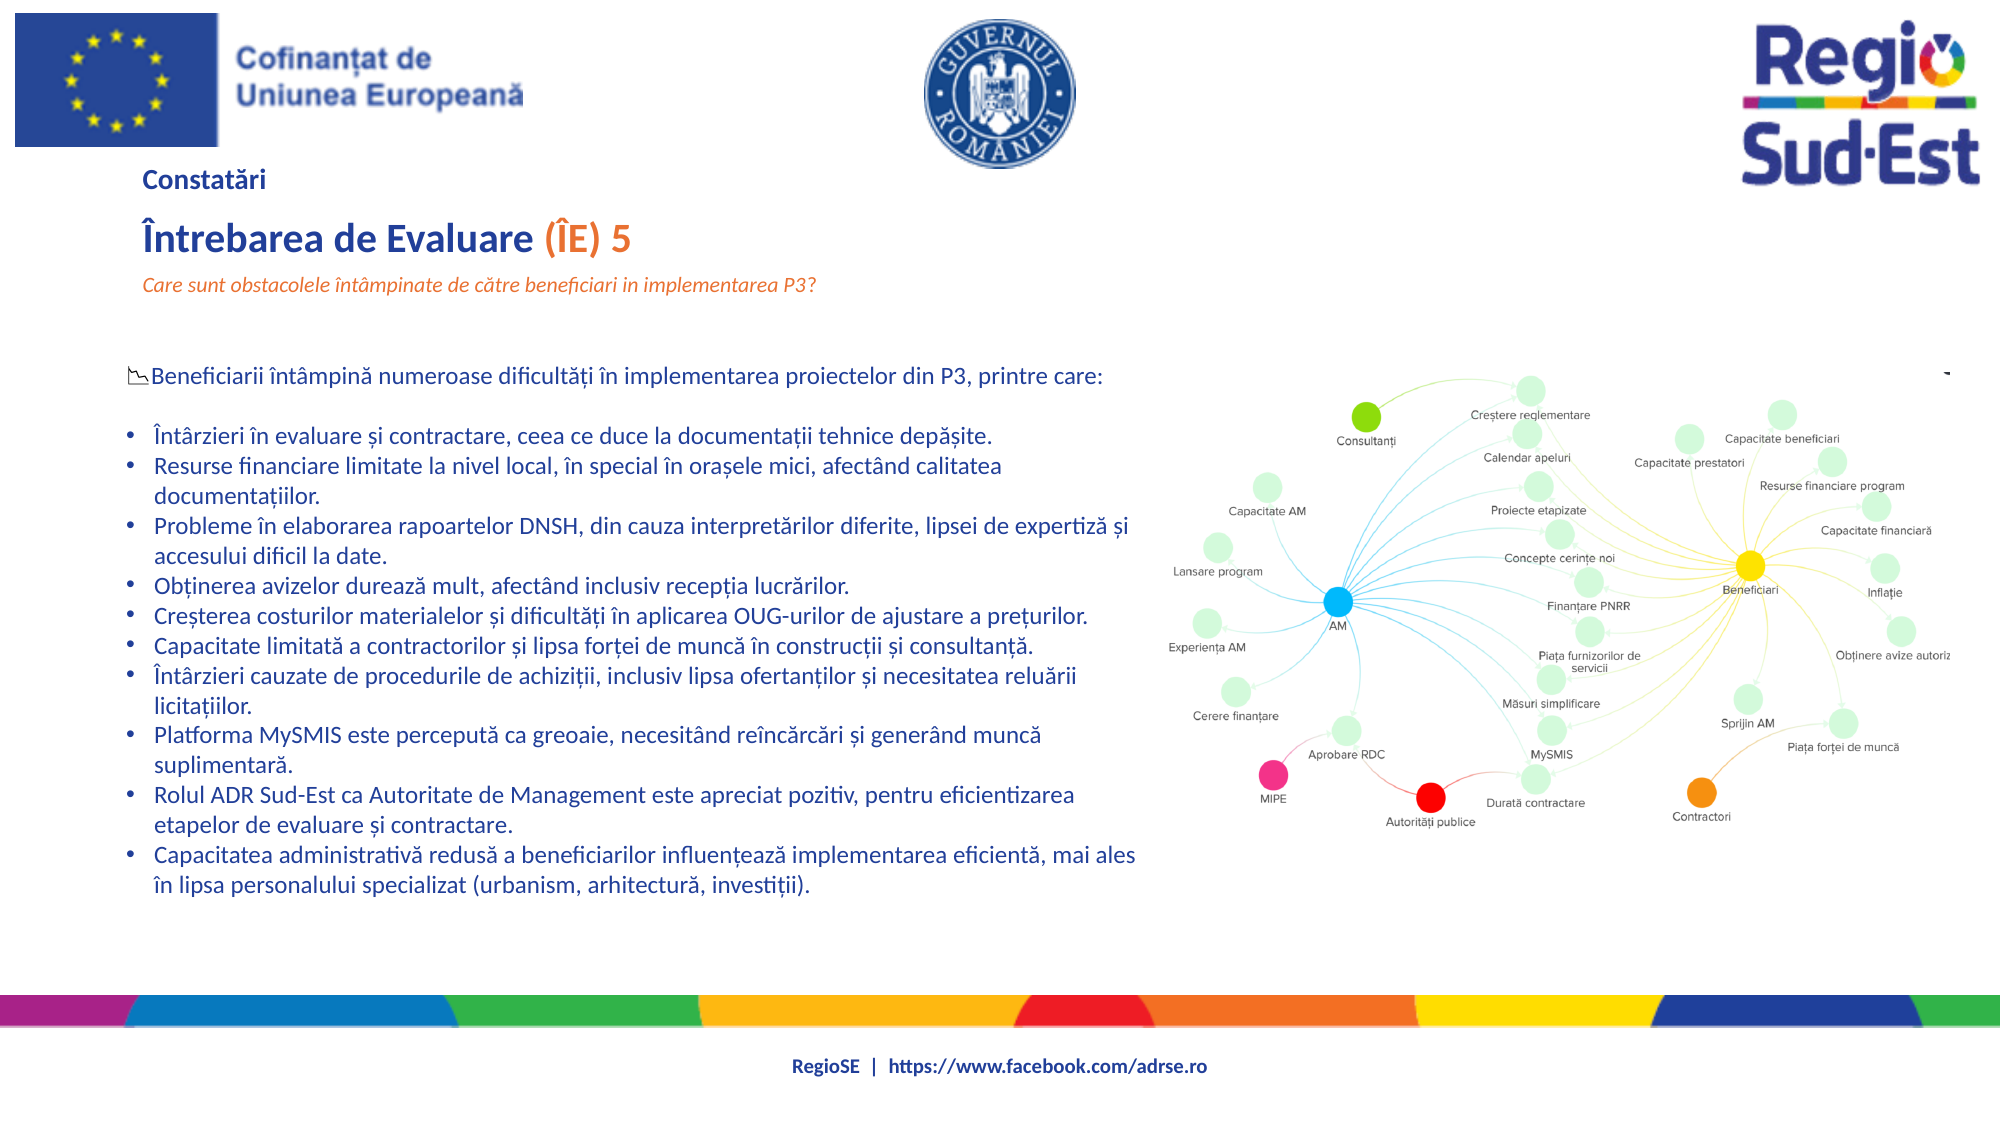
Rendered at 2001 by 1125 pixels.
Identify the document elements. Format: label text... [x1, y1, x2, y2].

picture [924, 19, 1076, 170]
text_box Întrebarea de Evaluare (ÎE) 5 [127, 203, 1227, 259]
picture [1157, 371, 1951, 831]
text_box 📉Beneficiarii întâmpină numeroase dificultăți în implementarea proiectelor din P3, printre care: Întârzieri în evaluare și contractare, ceea ce duce la documentații tehnice depășite. Resurse financiare limitate la nivel local, în special în orașele mici, afectând calitatea documentațiilor. Probleme în elaborarea rapoartelor DNSH, din cauza interpretărilor diferite, lipsei de expertiză și accesului dificil la date. Obținerea avizelor durează mult, afectând inclusiv recepția lucrărilor. Creșterea costurilor materialelor și dificultăți în aplicarea OUG-urilor de ajustare a prețurilor. Capacitate limitată a contractorilor și lipsa forței de muncă în construcții și consultanță. Întârzieri cauzate de procedurile de achiziții, inclusiv lipsa ofertanților și necesitatea reluării licitațiilor. Platforma MySMIS este percepută ca greoaie, necesitând reîncărcări și generând muncă suplimentară. Rolul ADR Sud-Est ca Autoritate de Management este apreciat pozitiv, pentru eficientizarea etapelor de evaluare și contractare. Capacitatea administrativă redusă a beneficiarilor influențează implementarea eficientă, mai ales în lipsa personalului specializat (urbanism, arhitectură, investiții). [111, 352, 1158, 907]
text_box RegioSE | https://www.facebook.com/adrse.ro [776, 1029, 1223, 1085]
picture [1710, 0, 2000, 276]
picture [0, 995, 2000, 1029]
text_box Constatări [127, 153, 1134, 203]
text_box Care sunt obstacolele întâmpinate de către beneficiari in implementarea P3? [127, 259, 1911, 305]
picture [15, 13, 524, 148]
